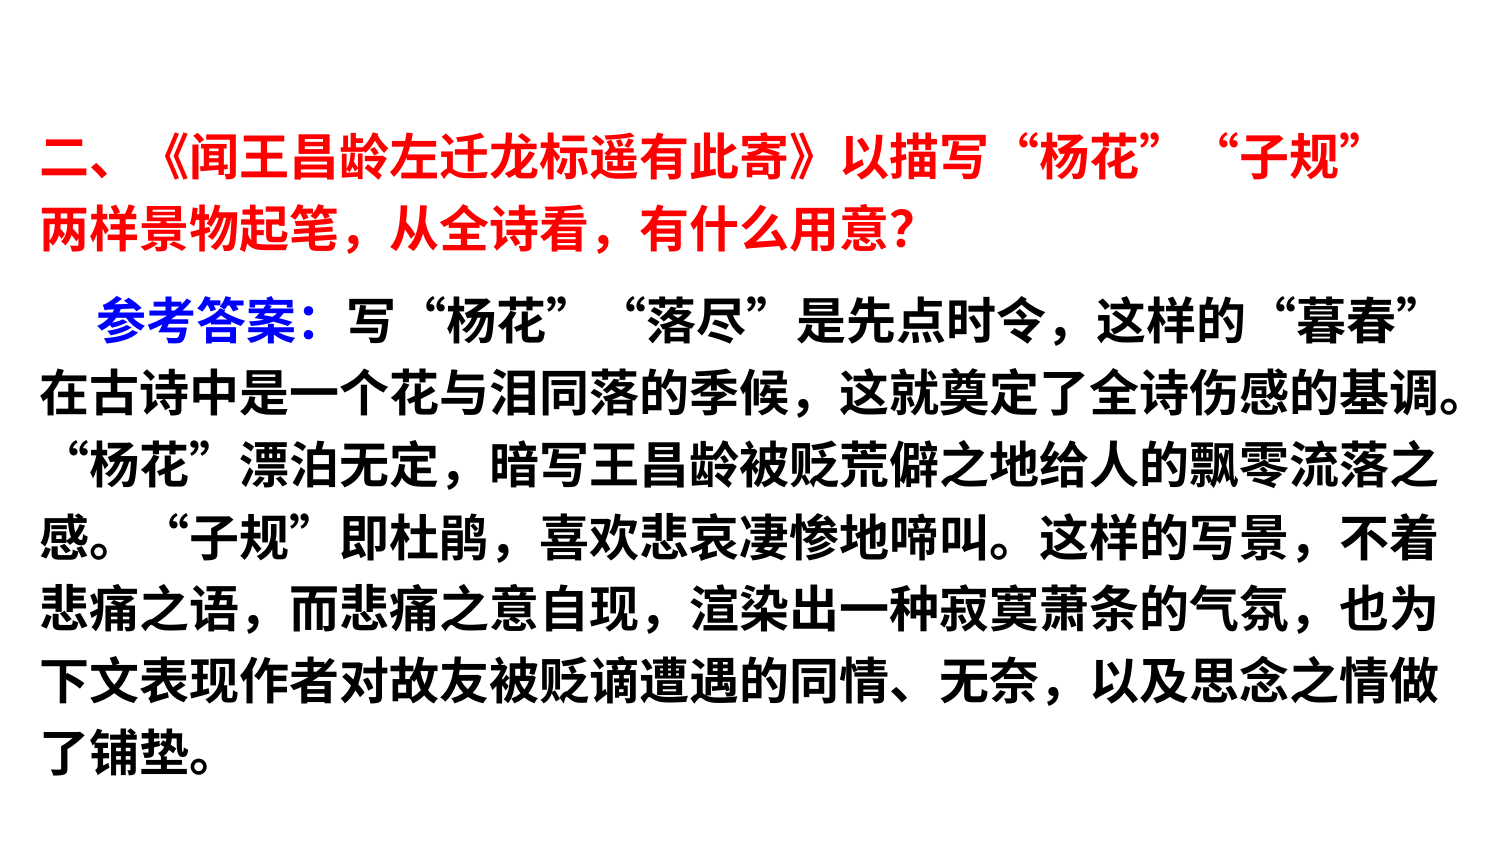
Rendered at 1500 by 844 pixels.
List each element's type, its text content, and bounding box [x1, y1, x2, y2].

text_box 参考答案：写“杨花”“落尽”是先点时令，这样的“暮春”在古诗中是一个花与泪同落的季候，这就奠定了全诗伤感的基调。“杨花”漂泊无定，暗写王昌龄被贬荒僻之地给人的飘零流落之感。“子规”即杜鹃，喜欢悲哀凄惨地啼叫。这样的写景，不着悲痛之语，而悲痛之意自现，渲染出一种寂寞萧条的气氛，也为下文表现作者对故友被贬谪遭遇的同情、无奈，以及思念之情做了铺垫。 [24, 270, 1488, 790]
text_box 二、《闻王昌龄左迁龙标遥有此寄》以描写“杨花”“子规”两样景物起笔，从全诗看，有什么用意？ [24, 105, 1430, 265]
